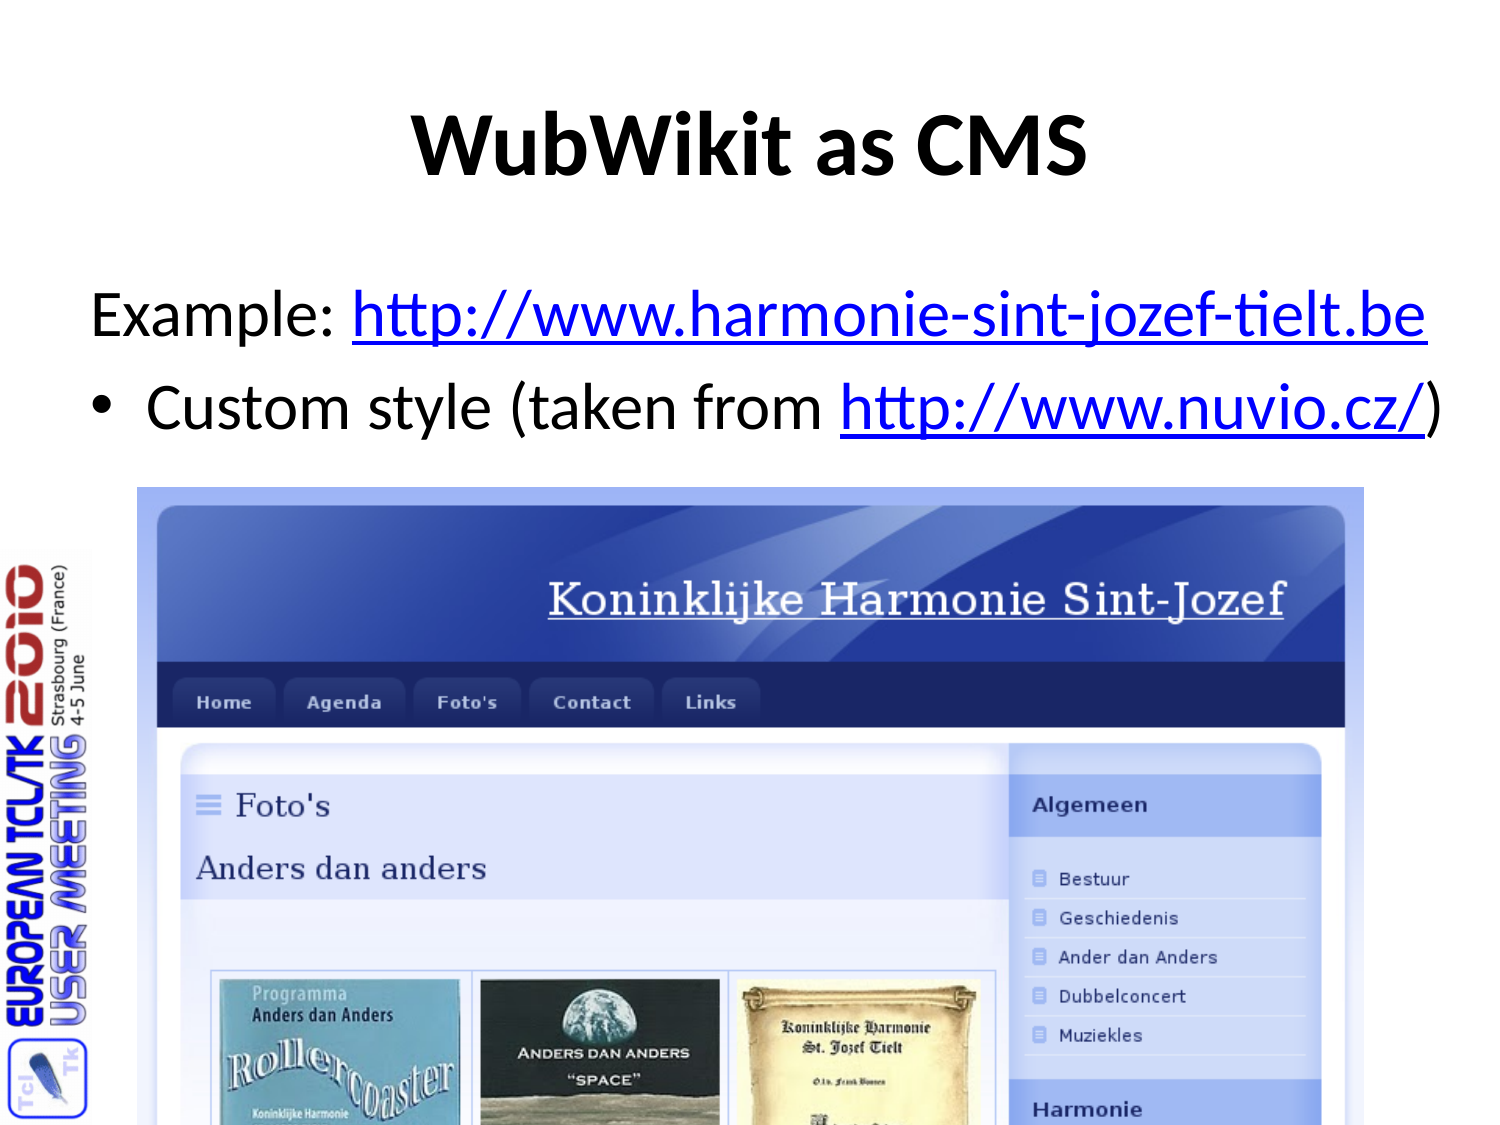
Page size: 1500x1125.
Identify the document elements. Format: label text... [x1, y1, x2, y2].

picture [0, 487, 1365, 1125]
title WubWikit as CMS [75, 45, 1425, 233]
list Example: http://www.harmonie-sint-jozef-tielt.be Custom style (taken from http://www.nuvio.cz/) [75, 262, 1500, 1005]
